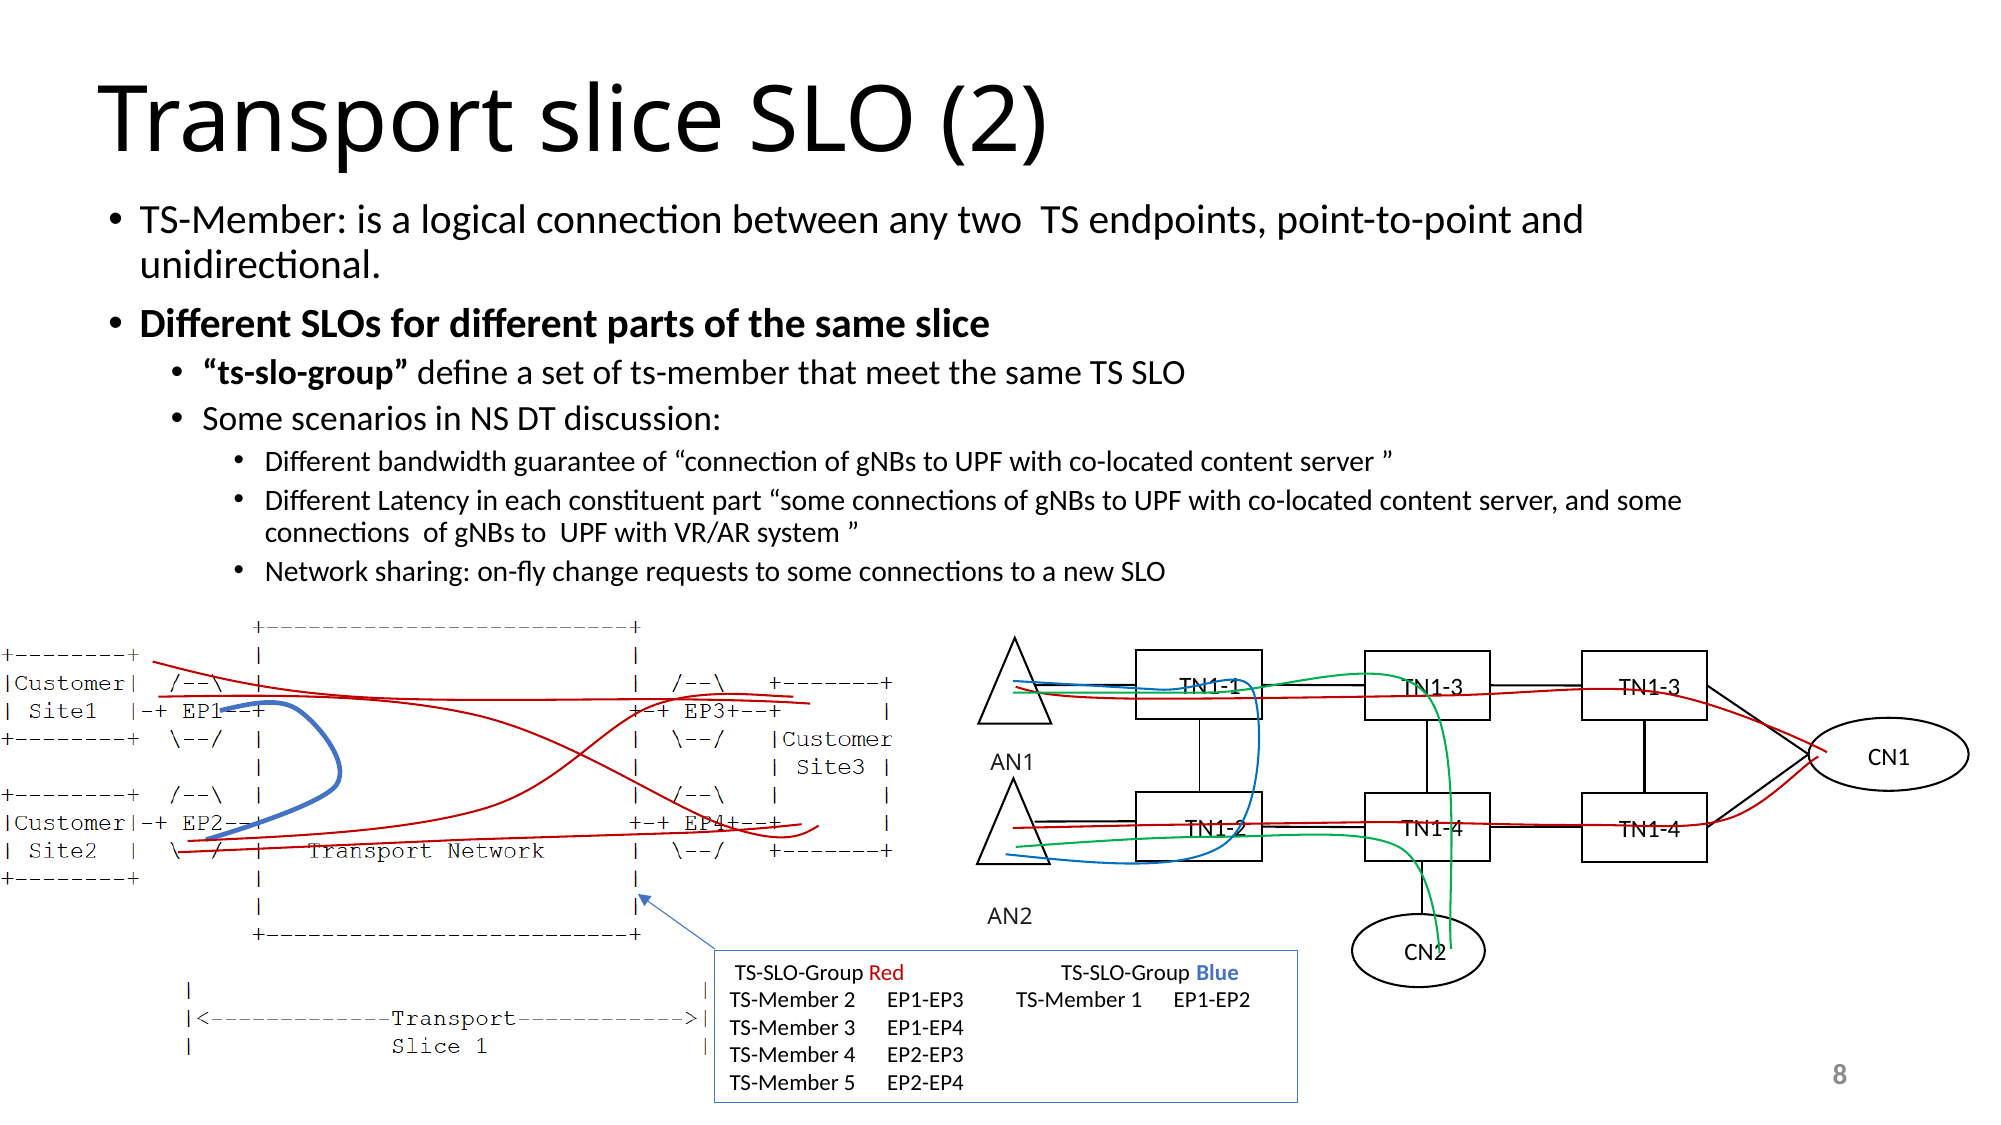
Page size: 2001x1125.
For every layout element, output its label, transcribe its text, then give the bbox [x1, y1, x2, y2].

text_box TS-SLO-Group Red TS-SLO-Group Blue TS-Member 2 EP1-EP3 TS-Member 1 EP1-EP2 TS-Member 3 EP1-EP4 TS-Member 4 EP2-EP3 TS-Member 5 EP2-EP4 [714, 950, 1298, 1103]
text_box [637, 893, 715, 949]
slide_number 8 [1412, 1042, 1863, 1103]
picture [0, 614, 905, 1060]
title Transport slice SLO (2) [82, 12, 1808, 231]
list TS-Member: is a logical connection between any two TS endpoints, point-to-point and unidirectional. Different SLOs for different parts of the same slice “ts-slo-group” define a set of ts-member that meet the same TS SLO Some scenarios in NS DT discussion: Different bandwidth guarantee of “connection of gNBs to UPF with co-located content server ” Different Latency in each constituent part “some connections of gNBs to UPF with co-located content server, and some connections of gNBs to UPF with VR/AR system ” Network sharing: on-fly change requests to some connections to a new SLO [93, 190, 1819, 601]
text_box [970, 637, 1969, 988]
